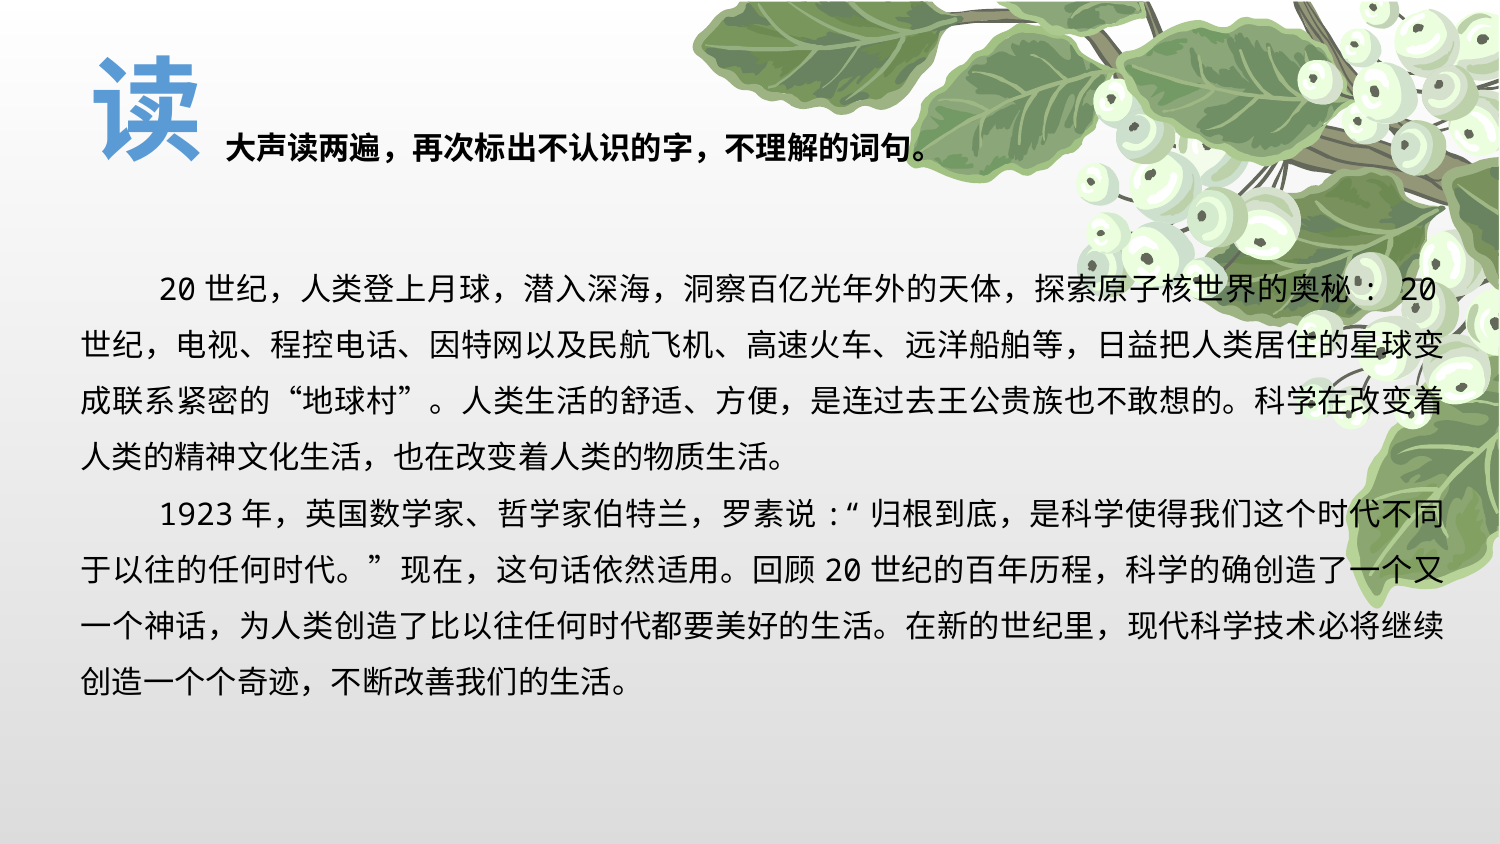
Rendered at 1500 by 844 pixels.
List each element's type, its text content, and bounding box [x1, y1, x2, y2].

text_box 20世纪，人类登上月球，潜入深海，洞察百亿光年外的天体，探索原子核世界的奥秘: 20世纪，电视、程控电话、因特网以及民航飞机、高速火车、远洋船舶等，日益把人类居住的星球变成联系紧密的“地球村”。人类生活的舒适、方便，是连过去王公贵族也不敢想的。科学在改变着人类的精神文化生活，也在改变着人类的物质生活。 1923年，英国数学家、哲学家伯特兰，罗素说:“归根到底，是科学使得我们这个时代不同于以往的任何时代。”现在，这句话依然适用。回顾20世纪的百年历程，科学的确创造了一个又一个神话，为人类创造了比以往任何时代都要美好的生活。在新的世纪里，现代科学技术必将继续创造一个个奇迹，不断改善我们的生活。 [69, 244, 1456, 706]
picture [691, 0, 1500, 609]
text_box 读 [78, 33, 214, 180]
text_box 大声读两遍，再次标出不认识的字，不理解的词句。 [213, 122, 691, 172]
